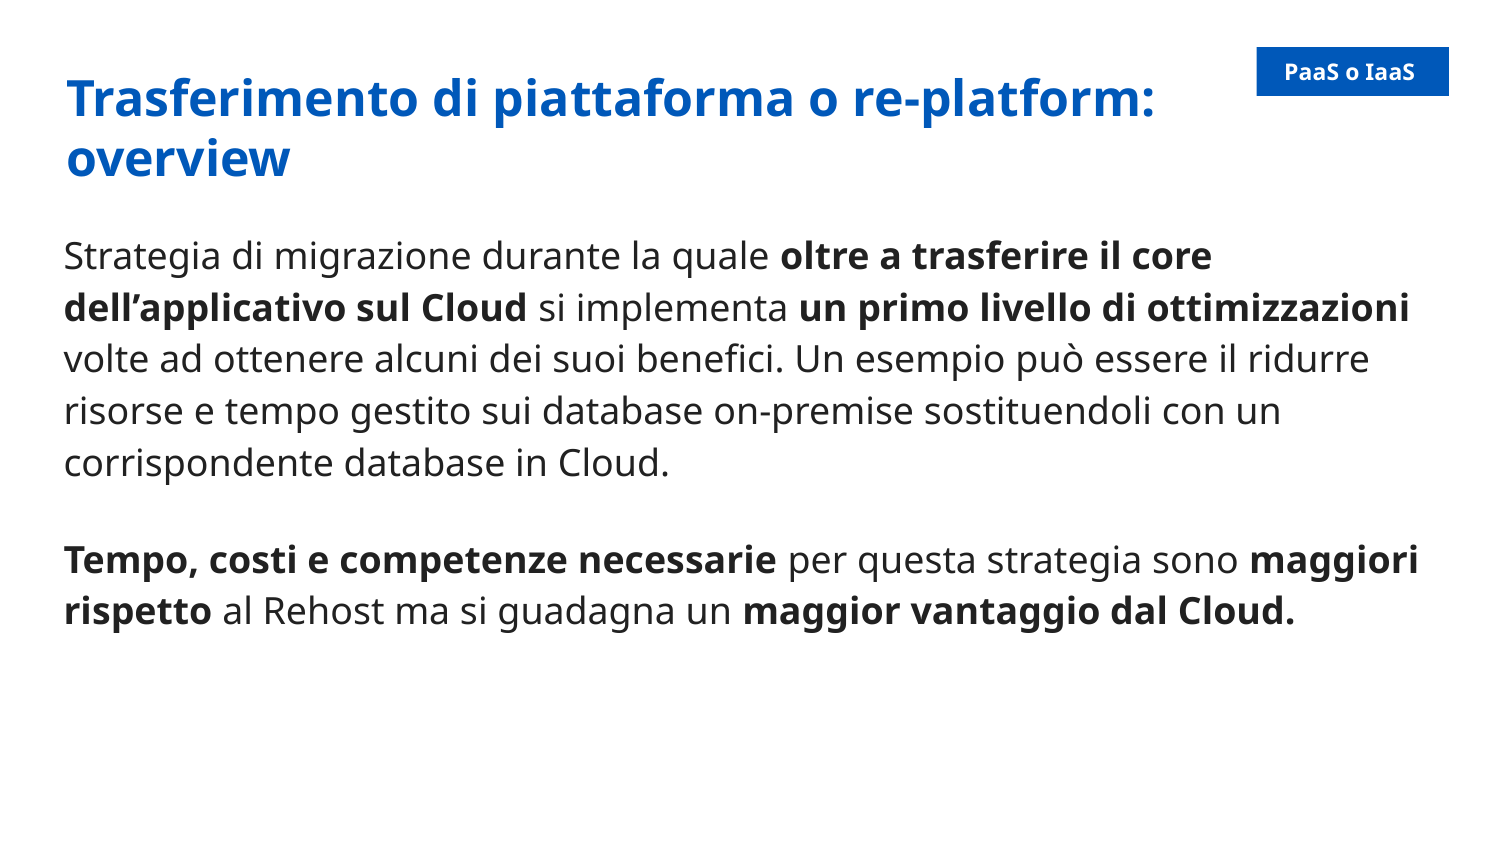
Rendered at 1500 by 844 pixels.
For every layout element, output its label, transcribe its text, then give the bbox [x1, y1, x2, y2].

title Trasferimento di piattaforma o re-platform: overview [51, 51, 1449, 146]
text_box Strategia di migrazione durante la quale oltre a trasferire il core dell’applicativo sul Cloud si implementa un primo livello di ottimizzazioni volte ad ottenere alcuni dei suoi benefici. Un esempio può essere il ridurre risorse e tempo gestito sui database on-premise sostituendoli con un corrispondente database in Cloud. Tempo, costi e competenze necessarie per questa strategia sono maggiori rispetto al Rehost ma si guadagna un maggior vantaggio dal Cloud. [48, 210, 1454, 768]
text_box PaaS o IaaS [1256, 47, 1449, 96]
